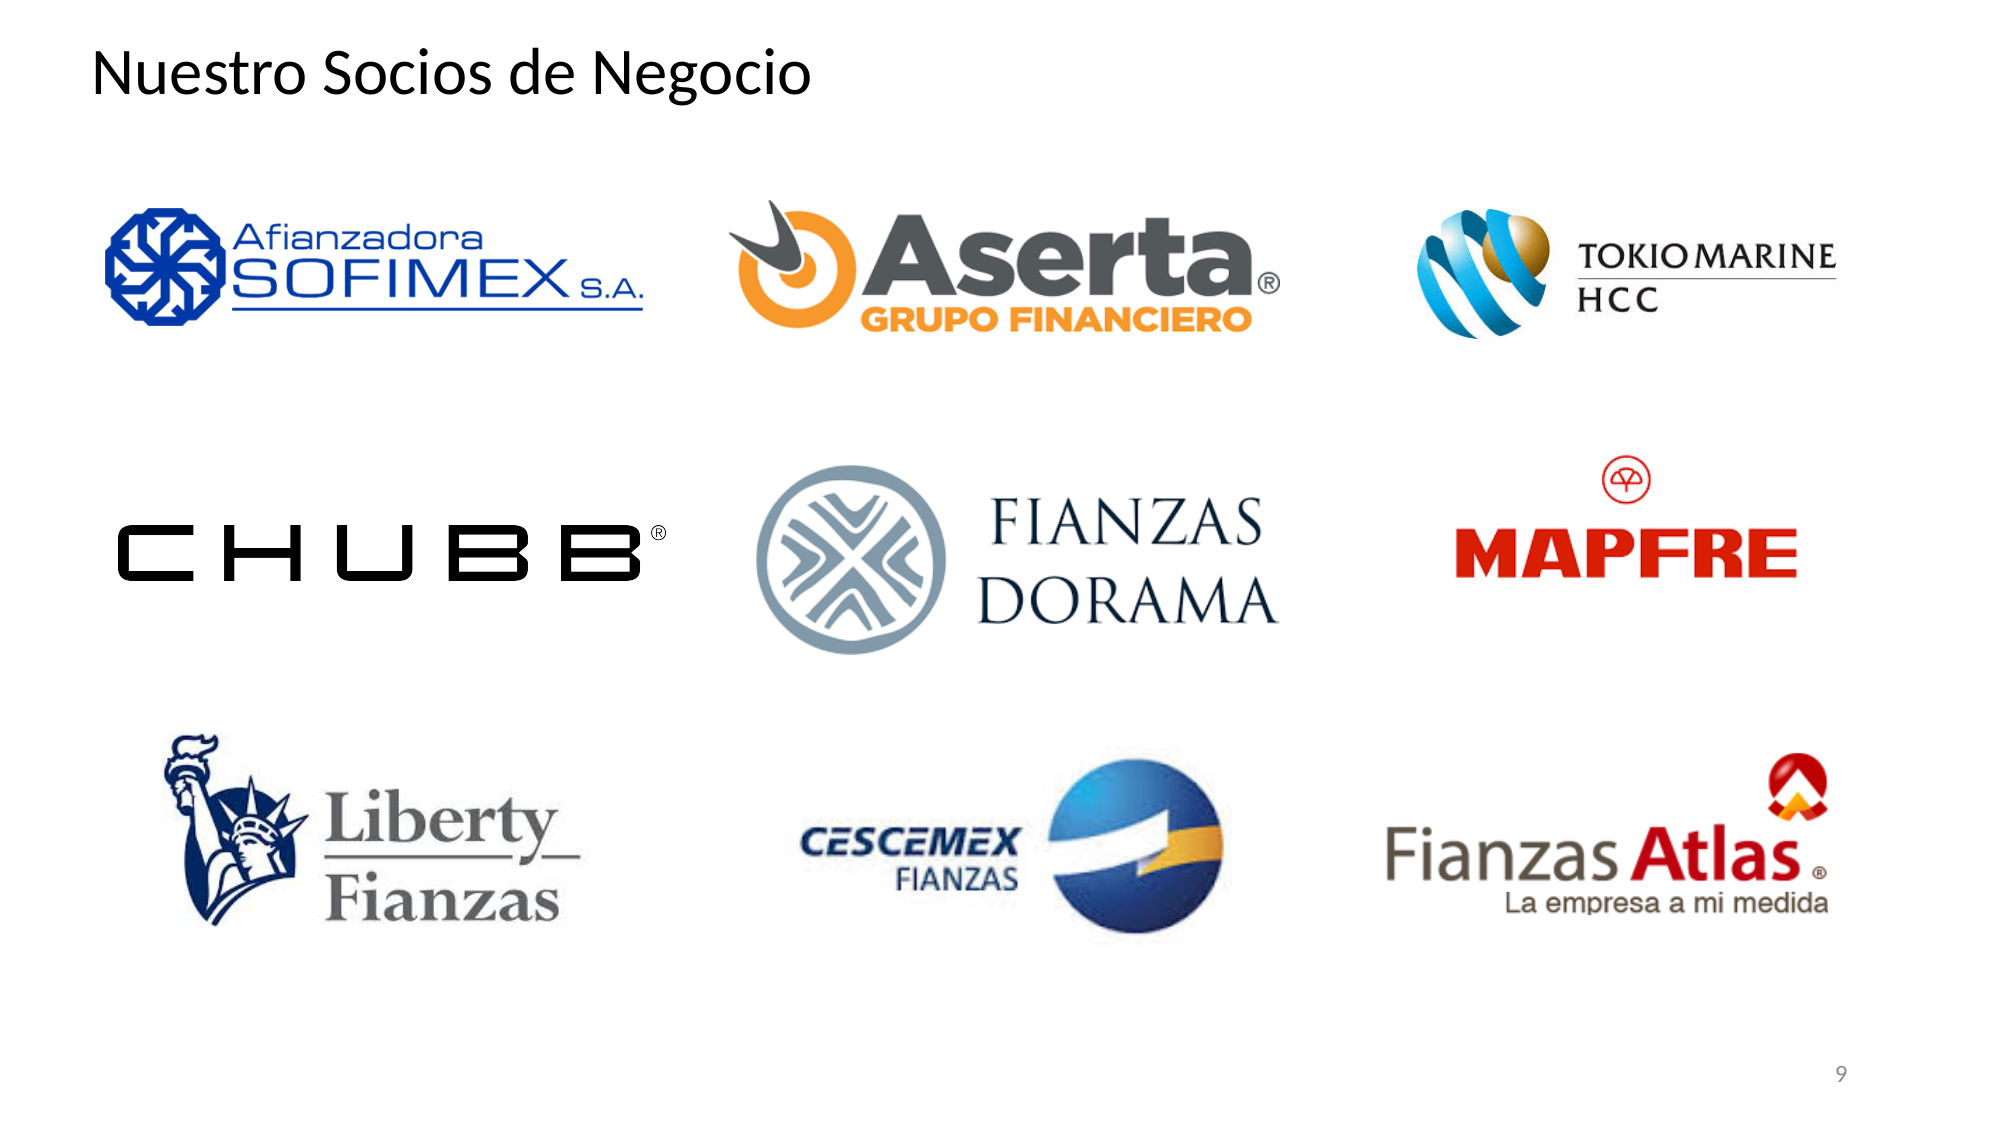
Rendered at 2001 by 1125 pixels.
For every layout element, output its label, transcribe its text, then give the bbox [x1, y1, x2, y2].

picture [784, 747, 1251, 963]
text_box Nuestro Socios de Negocio [77, 20, 829, 115]
picture [756, 465, 1280, 655]
picture [105, 208, 643, 326]
slide_number 9 [1412, 1042, 1863, 1103]
picture [1415, 209, 1837, 340]
picture [726, 200, 1280, 334]
picture [117, 733, 629, 928]
picture [118, 525, 666, 581]
picture [1385, 739, 1851, 925]
picture [1408, 407, 1845, 627]
